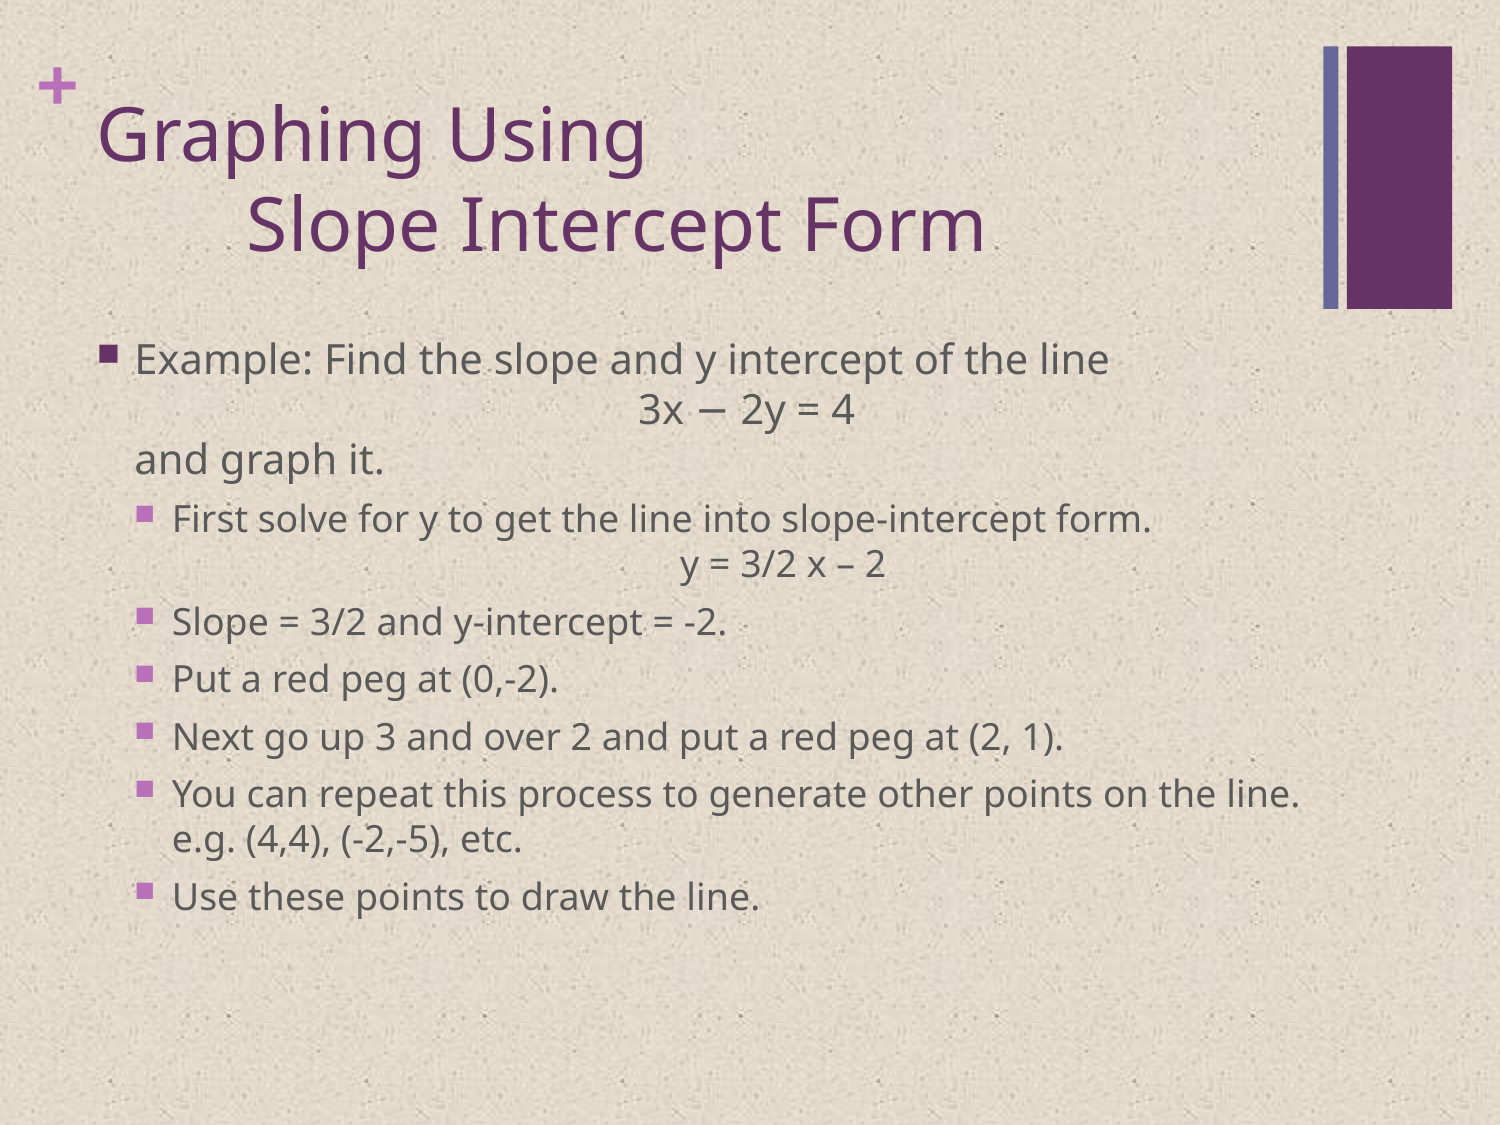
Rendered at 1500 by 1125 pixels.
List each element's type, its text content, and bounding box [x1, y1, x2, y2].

title Graphing Using Slope Intercept Form [81, 79, 1322, 263]
picture [0, 0, 1500, 1125]
list Example: Find the slope and y intercept of the line 3x − 2y = 4 and graph it. First solve for y to get the line into slope-intercept form. y = 3/2 x – 2 Slope = 3/2 and y-intercept = -2. Put a red peg at (0,-2). Next go up 3 and over 2 and put a red peg at (2, 1). You can repeat this process to generate other points on the line. e.g. (4,4), (-2,-5), etc. Use these points to draw the line. [81, 324, 1322, 1050]
